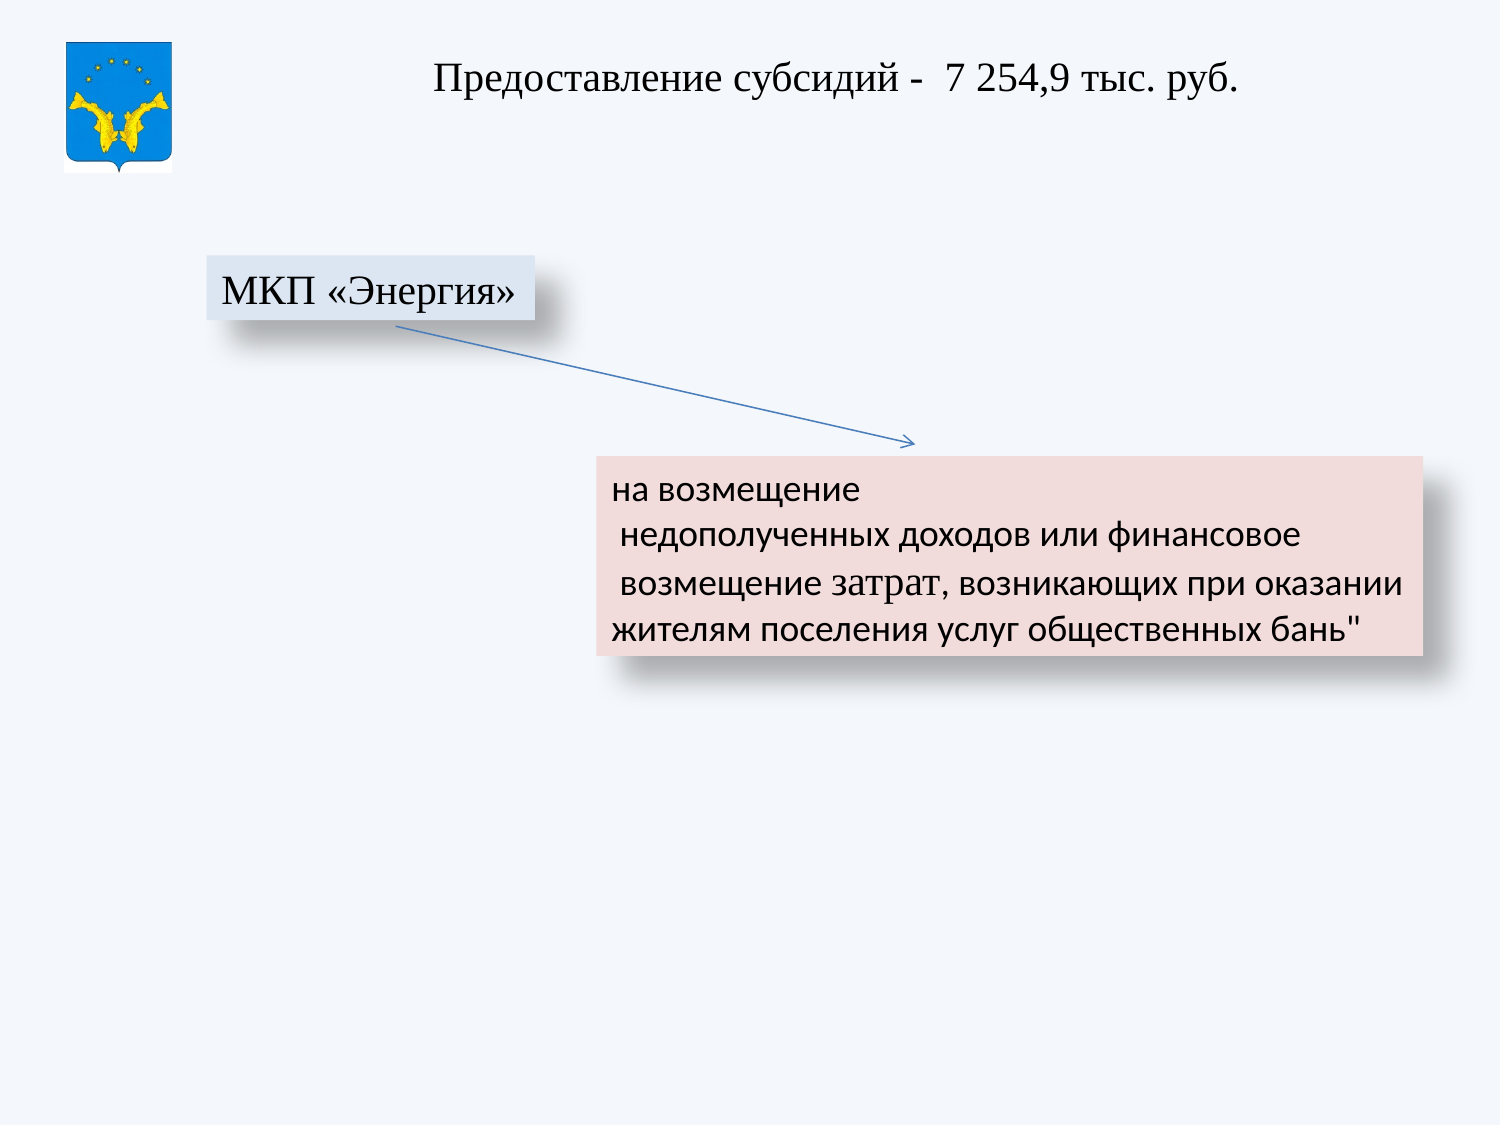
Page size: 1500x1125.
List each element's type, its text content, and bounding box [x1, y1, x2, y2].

text_box на возмещение недополученных доходов или финансовое возмещение затрат, возникающих при оказании жителям поселения услуг общественных бань" [596, 456, 1424, 656]
text_box МКП «Энергия» [206, 255, 535, 321]
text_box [395, 325, 916, 445]
text_box Предоставление субсидий - 7 254,9 тыс. руб. [183, 42, 1500, 108]
picture [64, 42, 172, 173]
